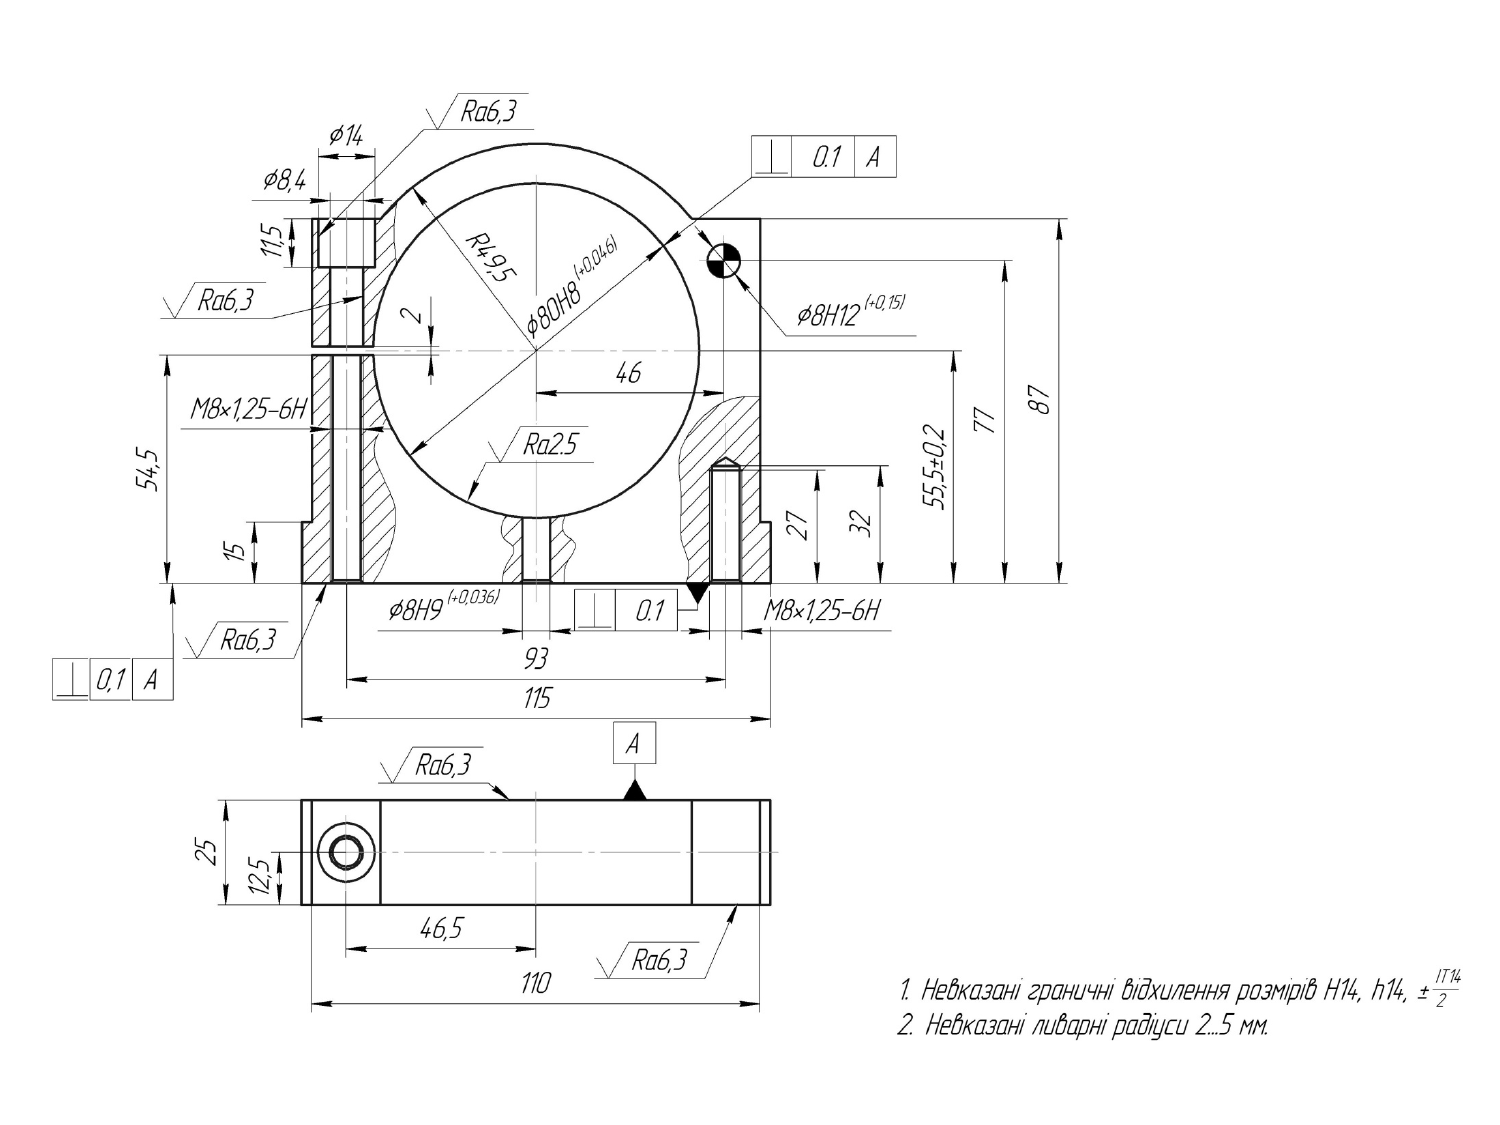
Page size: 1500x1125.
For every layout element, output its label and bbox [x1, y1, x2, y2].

list [49, 91, 1463, 1044]
